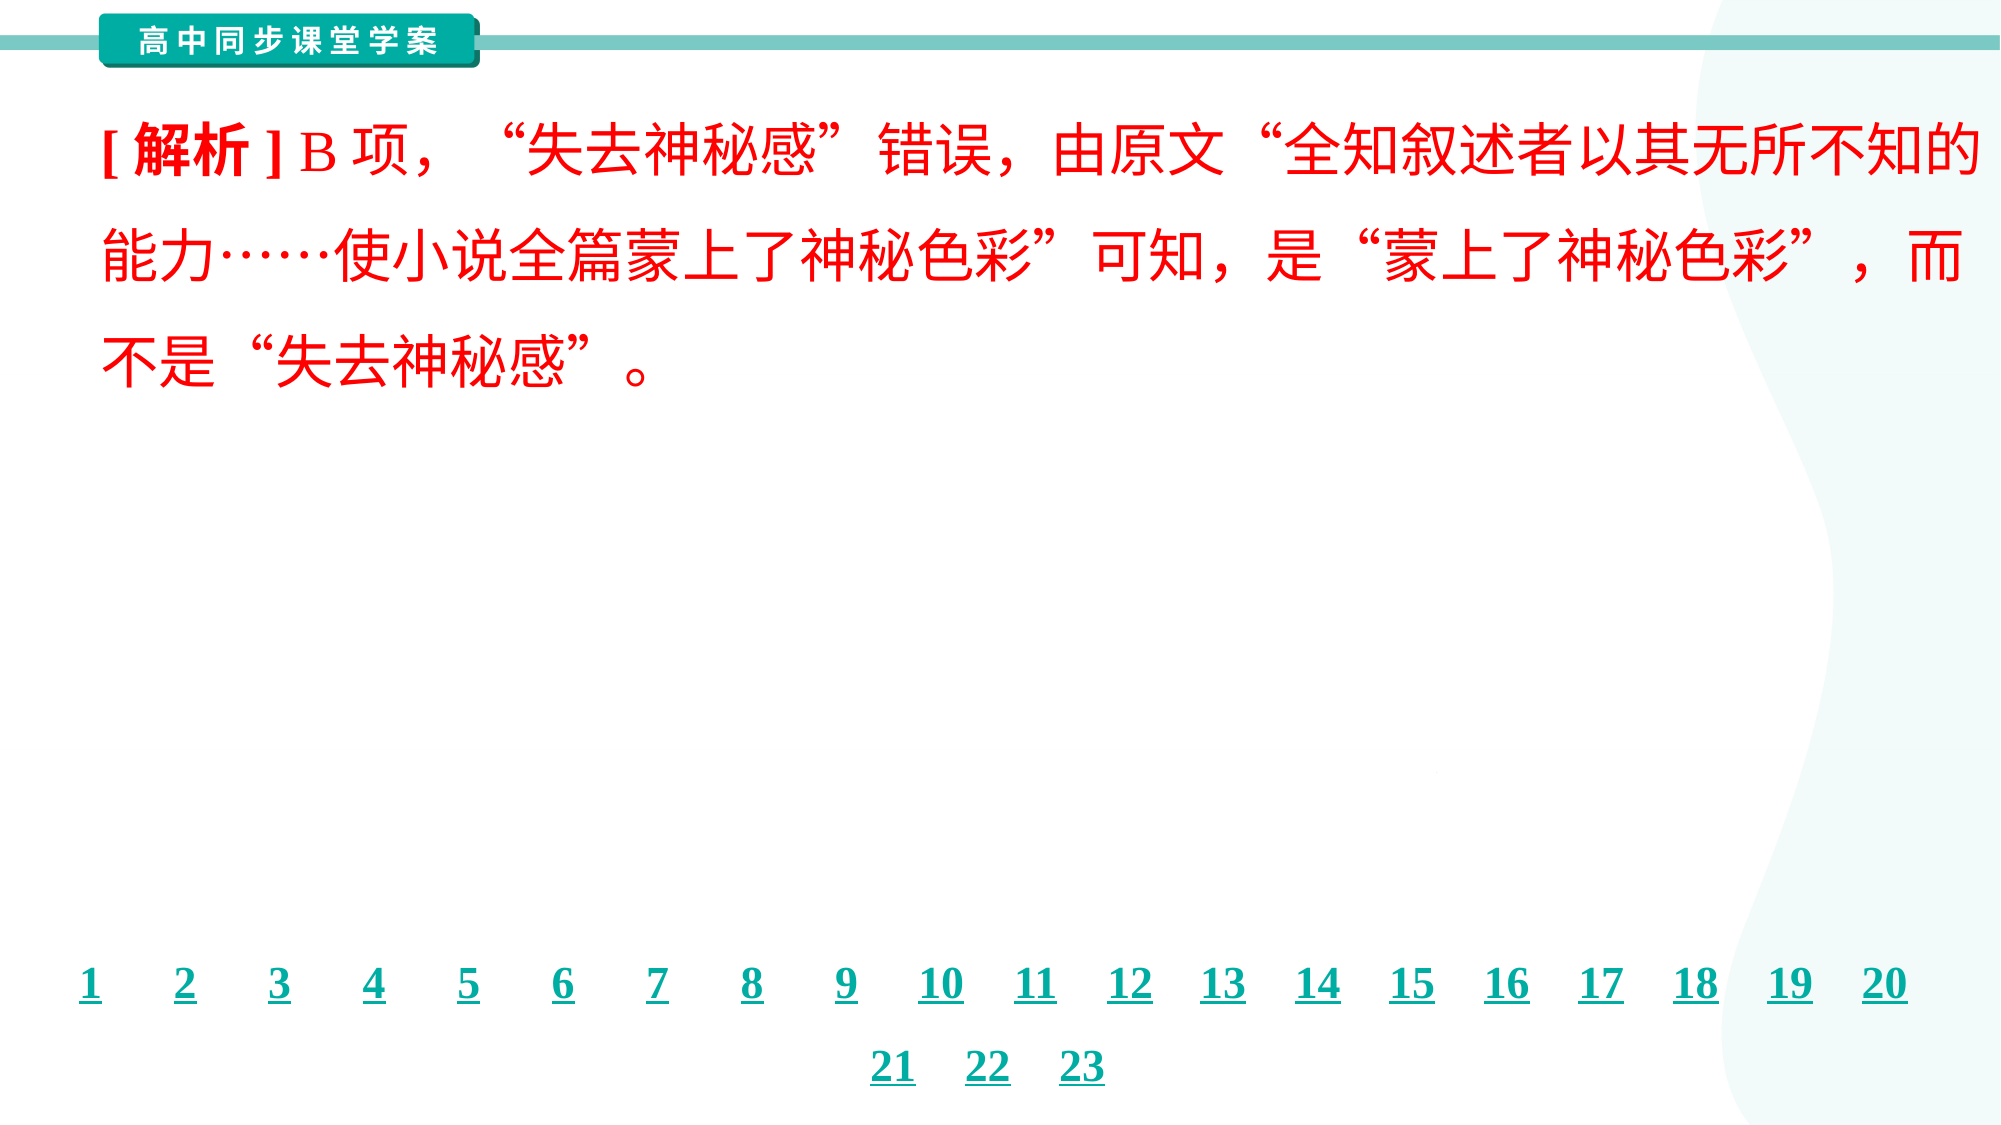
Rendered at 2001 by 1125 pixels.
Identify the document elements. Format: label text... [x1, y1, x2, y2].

picture [0, 0, 2000, 1125]
text_box [解析] B项，“失去神秘感”错误，由原文“全知叙述者以其无所不知的 能力……使小说全篇蒙上了神秘色彩”可知，是“蒙上了神秘色彩”，而 不是“失去神秘感”。 [100, 76, 1899, 396]
